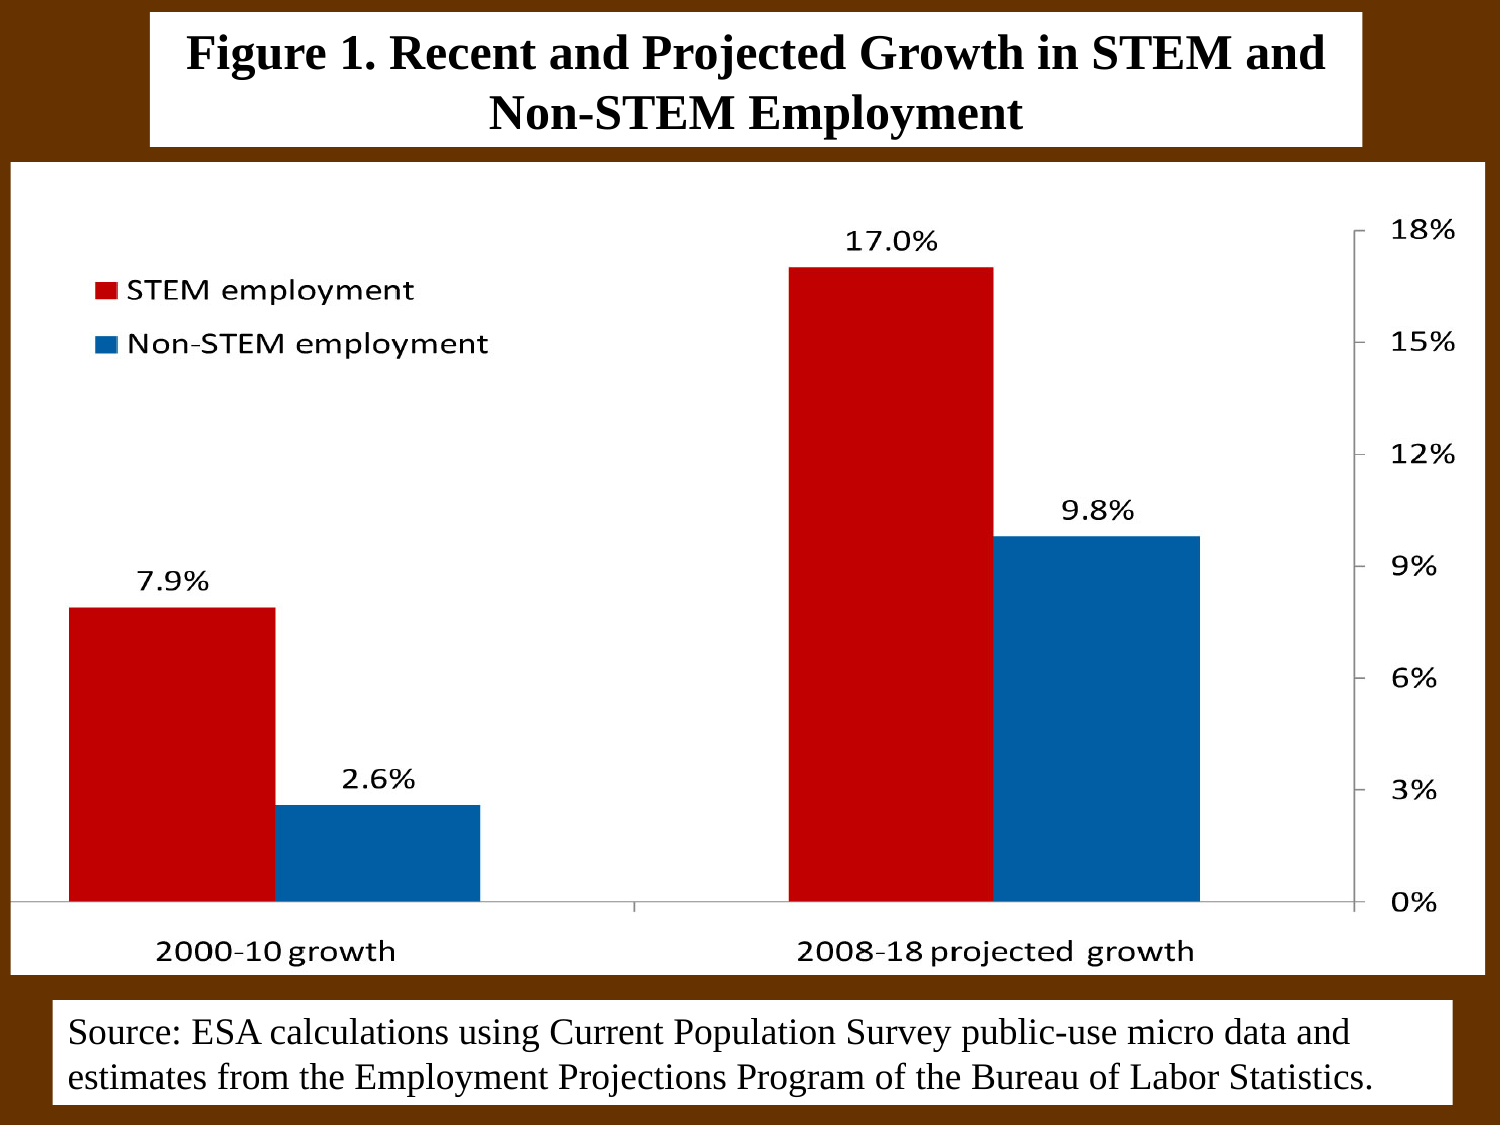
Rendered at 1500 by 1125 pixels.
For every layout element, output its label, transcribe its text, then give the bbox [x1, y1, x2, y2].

text_box Source: ESA calculations using Current Population Survey public-use micro data and estimates from the Employment Projections Program of the Bureau of Labor Statistics. [52, 1000, 1453, 1105]
picture [10, 162, 1486, 976]
text_box Figure 1. Recent and Projected Growth in STEM and Non-STEM Employment [149, 12, 1363, 147]
